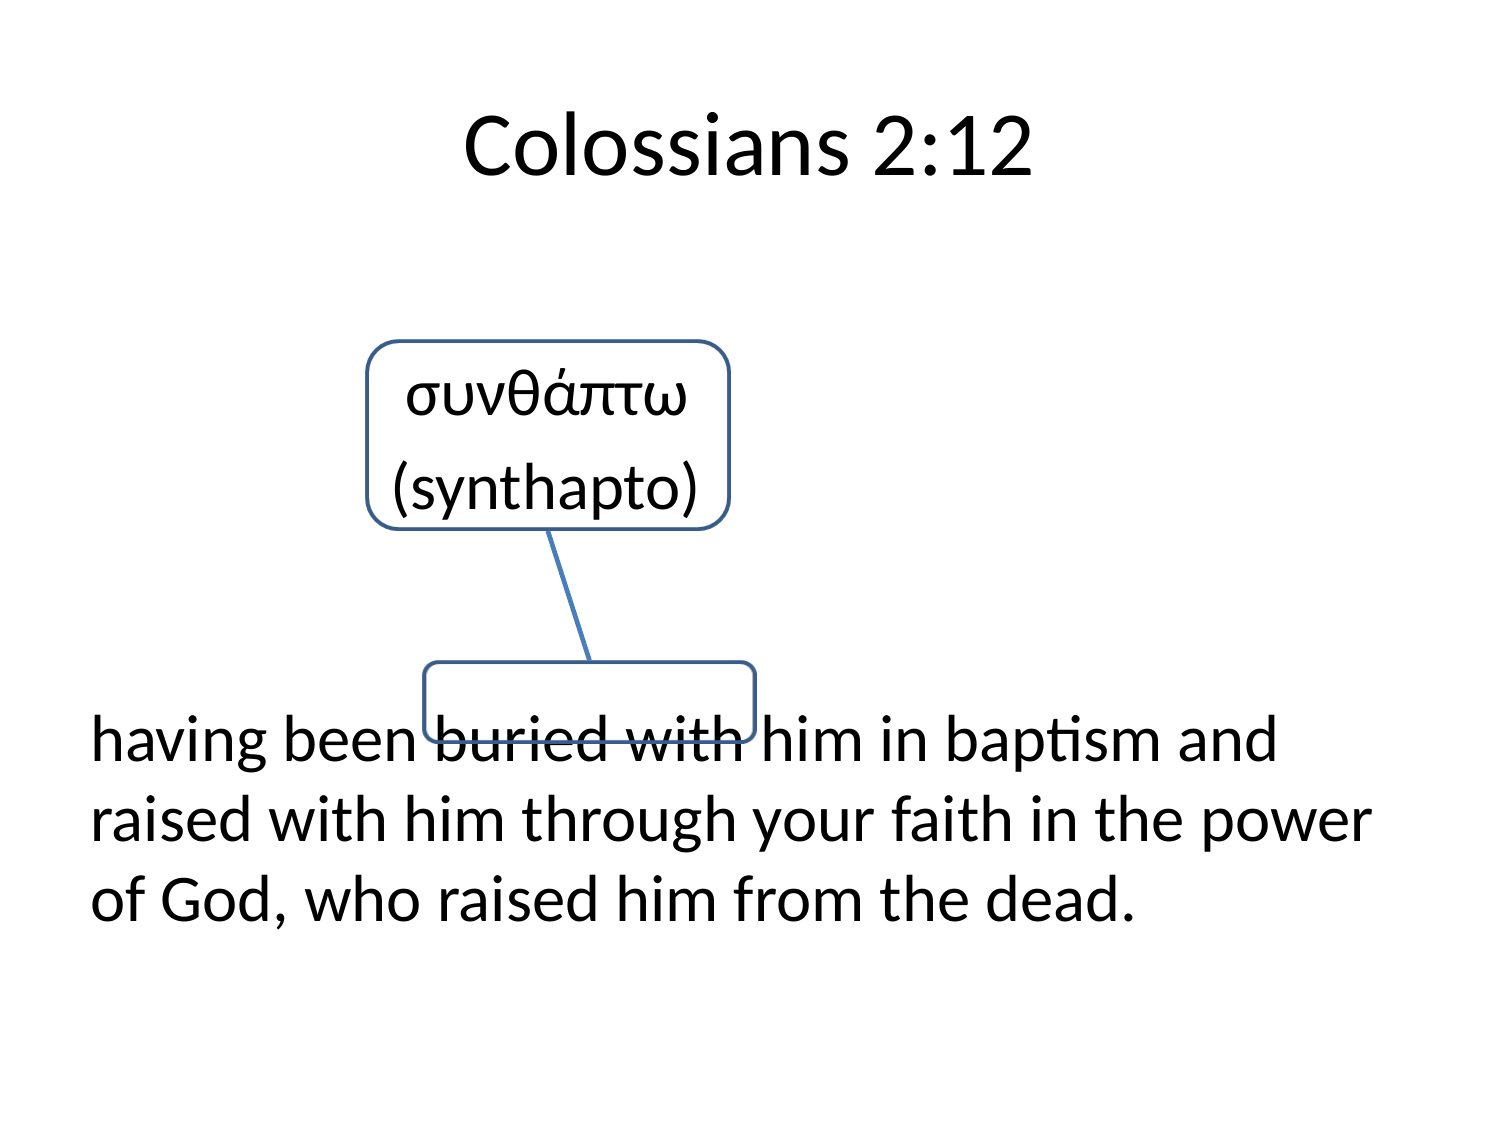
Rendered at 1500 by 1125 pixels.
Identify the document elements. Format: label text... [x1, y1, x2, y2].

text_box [547, 530, 590, 661]
picture [422, 660, 757, 744]
picture [365, 339, 731, 532]
title Colossians 2:12 [75, 45, 1425, 233]
list συνθάπτω (synthapto) having been buried with him in baptism and raised with him through your faith in the power of God, who raised him from the dead. [75, 262, 1425, 1005]
